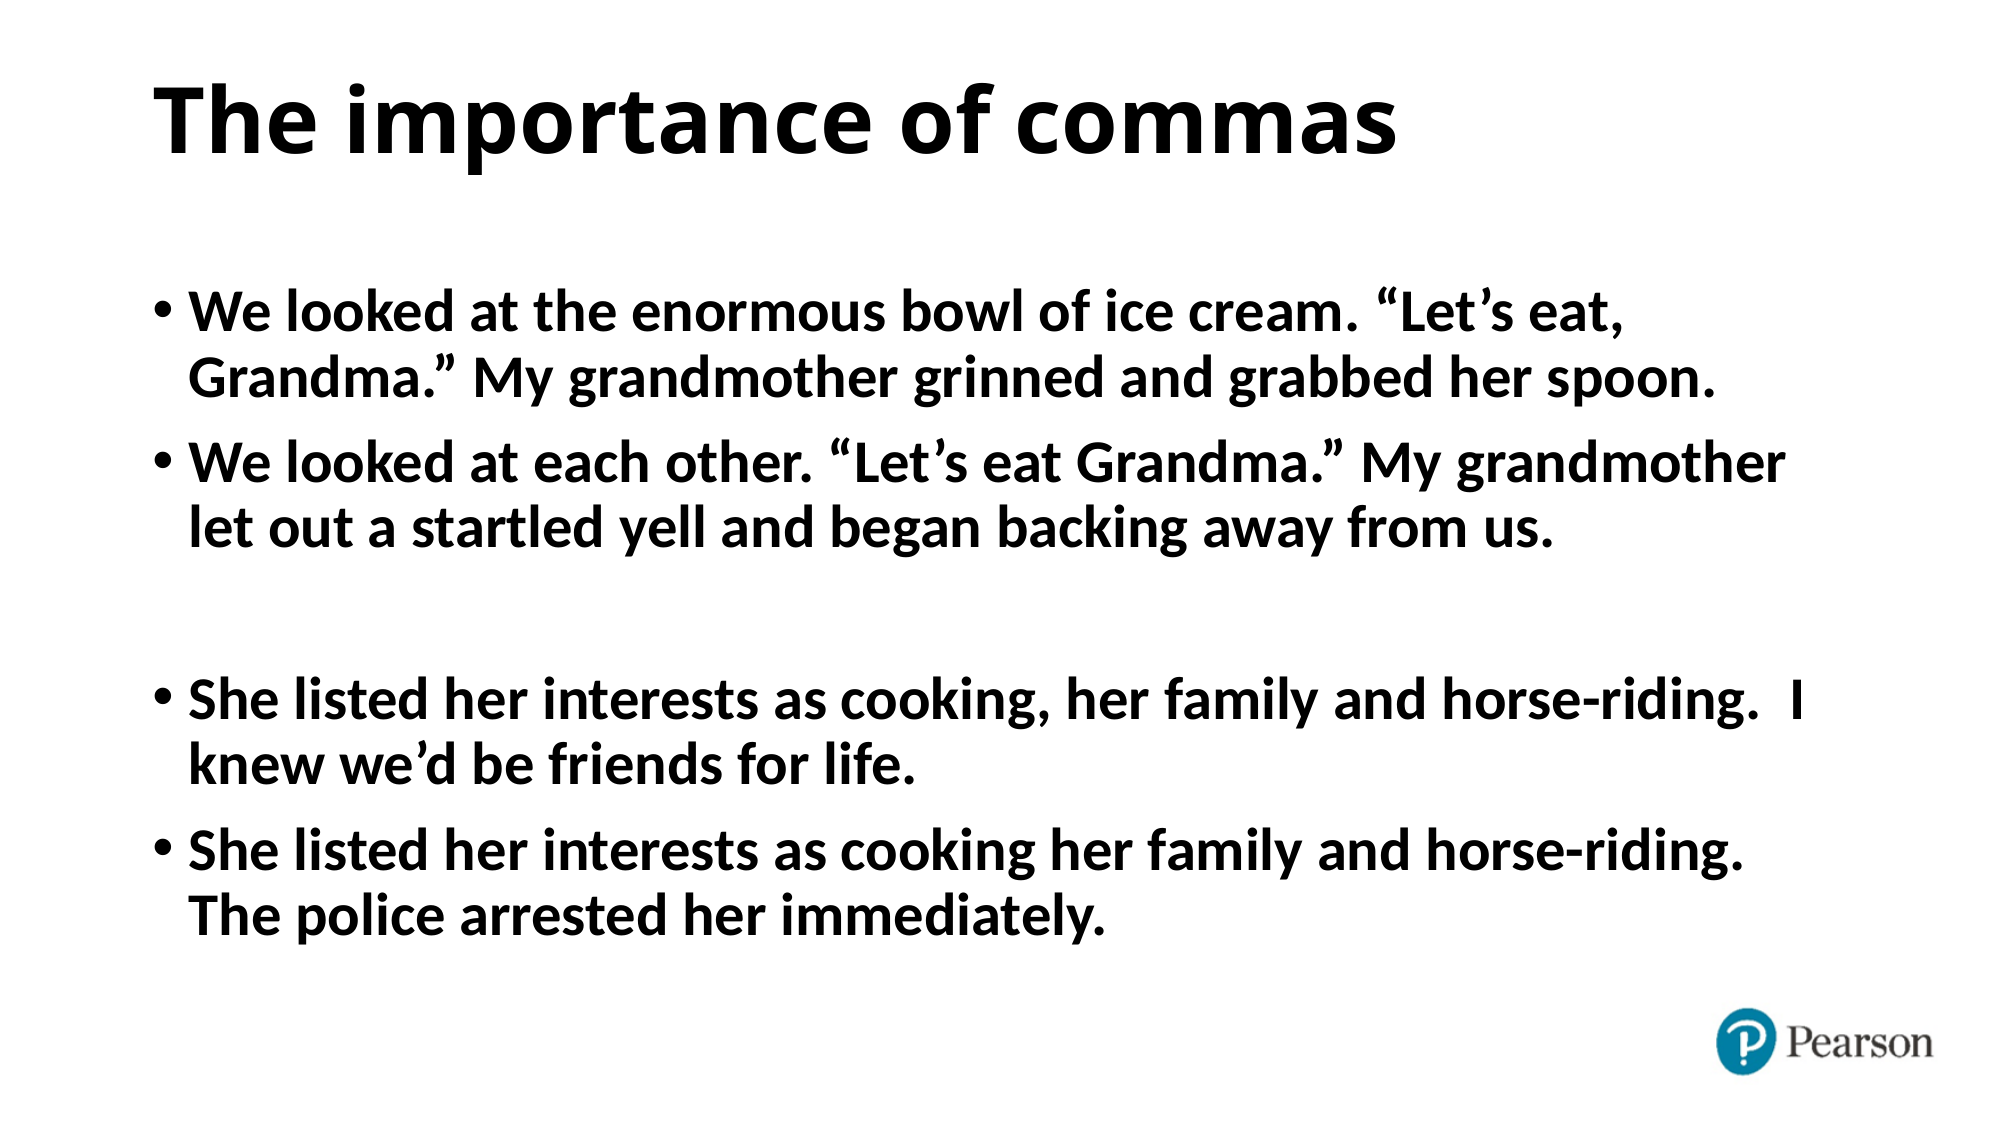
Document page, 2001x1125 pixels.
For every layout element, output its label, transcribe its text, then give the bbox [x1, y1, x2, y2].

list We looked at the enormous bowl of ice cream. “Let’s eat, Grandma.” My grandmother grinned and grabbed her spoon. We looked at each other. “Let’s eat Grandma.” My grandmother let out a startled yell and began backing away from us. She listed her interests as cooking, her family and horse-riding. I knew we’d be friends for life. She listed her interests as cooking her family and horse-riding. The police arrested her immediately. [137, 271, 1844, 1014]
picture [1706, 993, 1944, 1086]
title The importance of commas [137, 69, 1863, 179]
